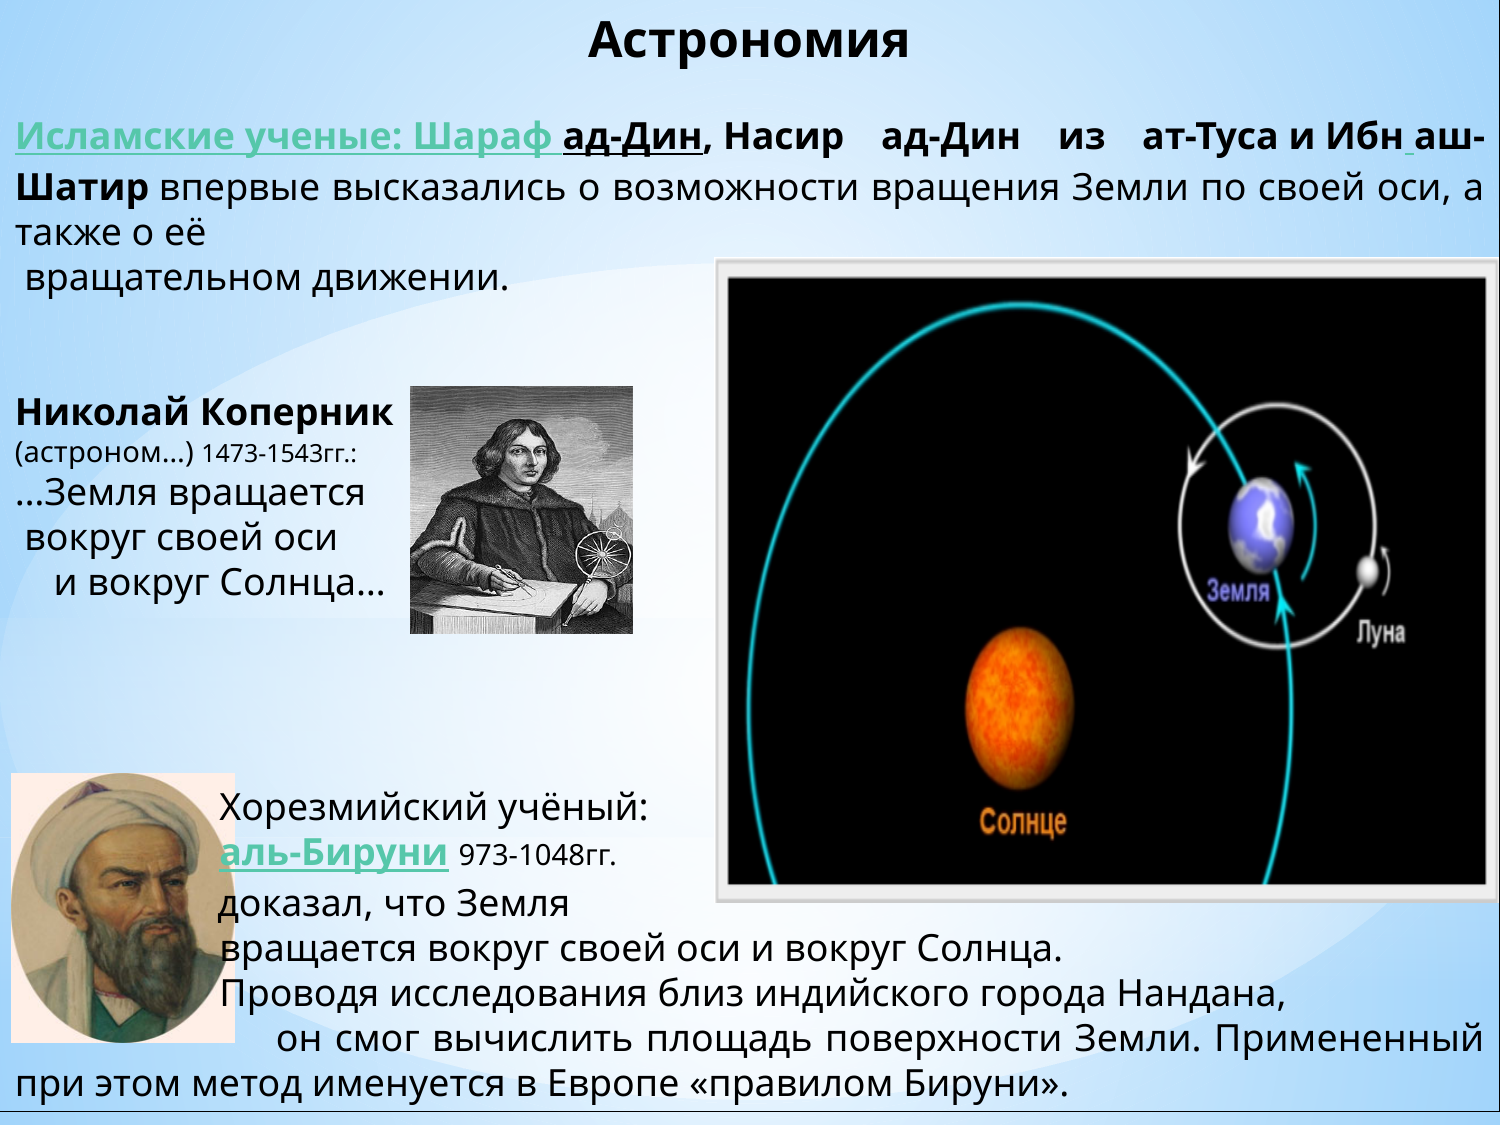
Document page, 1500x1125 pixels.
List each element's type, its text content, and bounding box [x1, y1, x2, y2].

picture [409, 386, 633, 635]
picture [11, 773, 235, 1044]
text_box Астрономия Исламские ученые: Шараф ад-Дин, Насир ад-Дин из ат-Туса и Ибн аш-Шатир впервые высказались о возможности вращения Земли по своей оси, а также о её вращательном движении. Николай Коперник (астроном…) 1473-1543гг.: …Земля вращается вокруг своей оси и вокруг Солнца… Хорезмийский учёный: аль-Бируни 973-1048гг. доказал, что Земля вращается вокруг своей оси и вокруг Солнца. Проводя исследования близ индийского города Нандана, он смог вычислить площадь поверхности Земли. Примененный при этом метод именуется в Европе «правилом Бируни». [0, 0, 1500, 1112]
picture [714, 257, 1500, 903]
